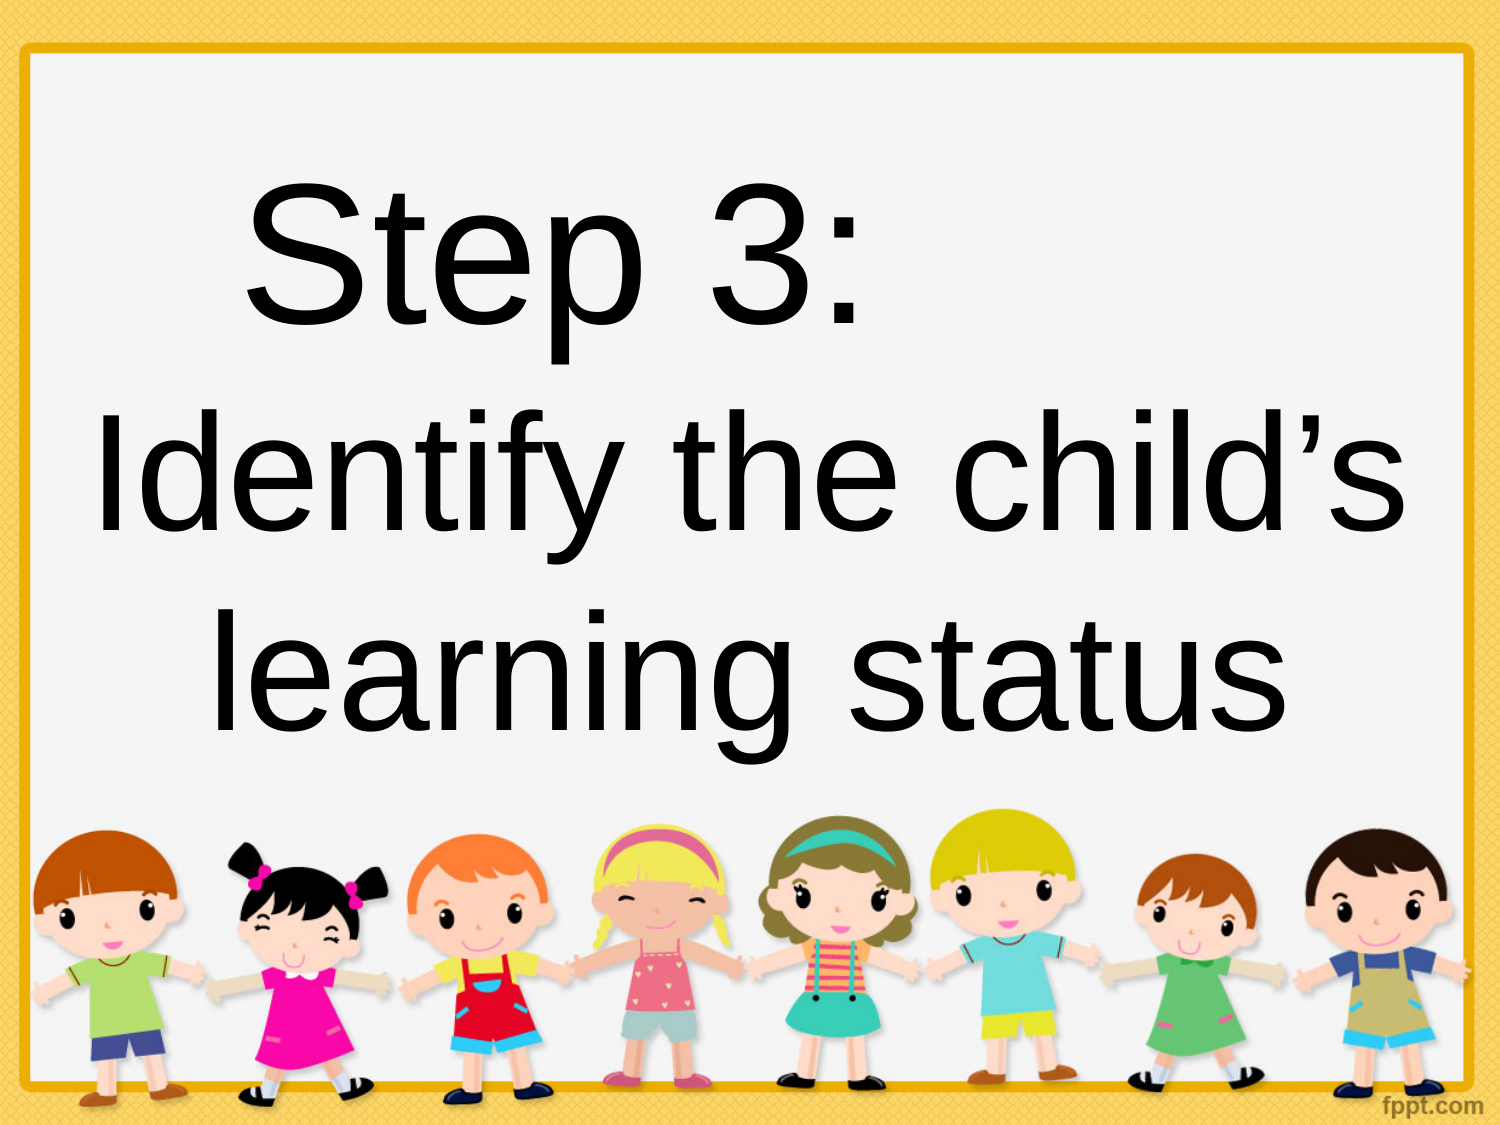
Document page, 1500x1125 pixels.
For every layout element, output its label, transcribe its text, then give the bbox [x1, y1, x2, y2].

picture [0, 0, 1500, 350]
title Step 3: Identify the child’s learning status [0, 350, 1500, 538]
picture [0, 538, 1500, 1125]
